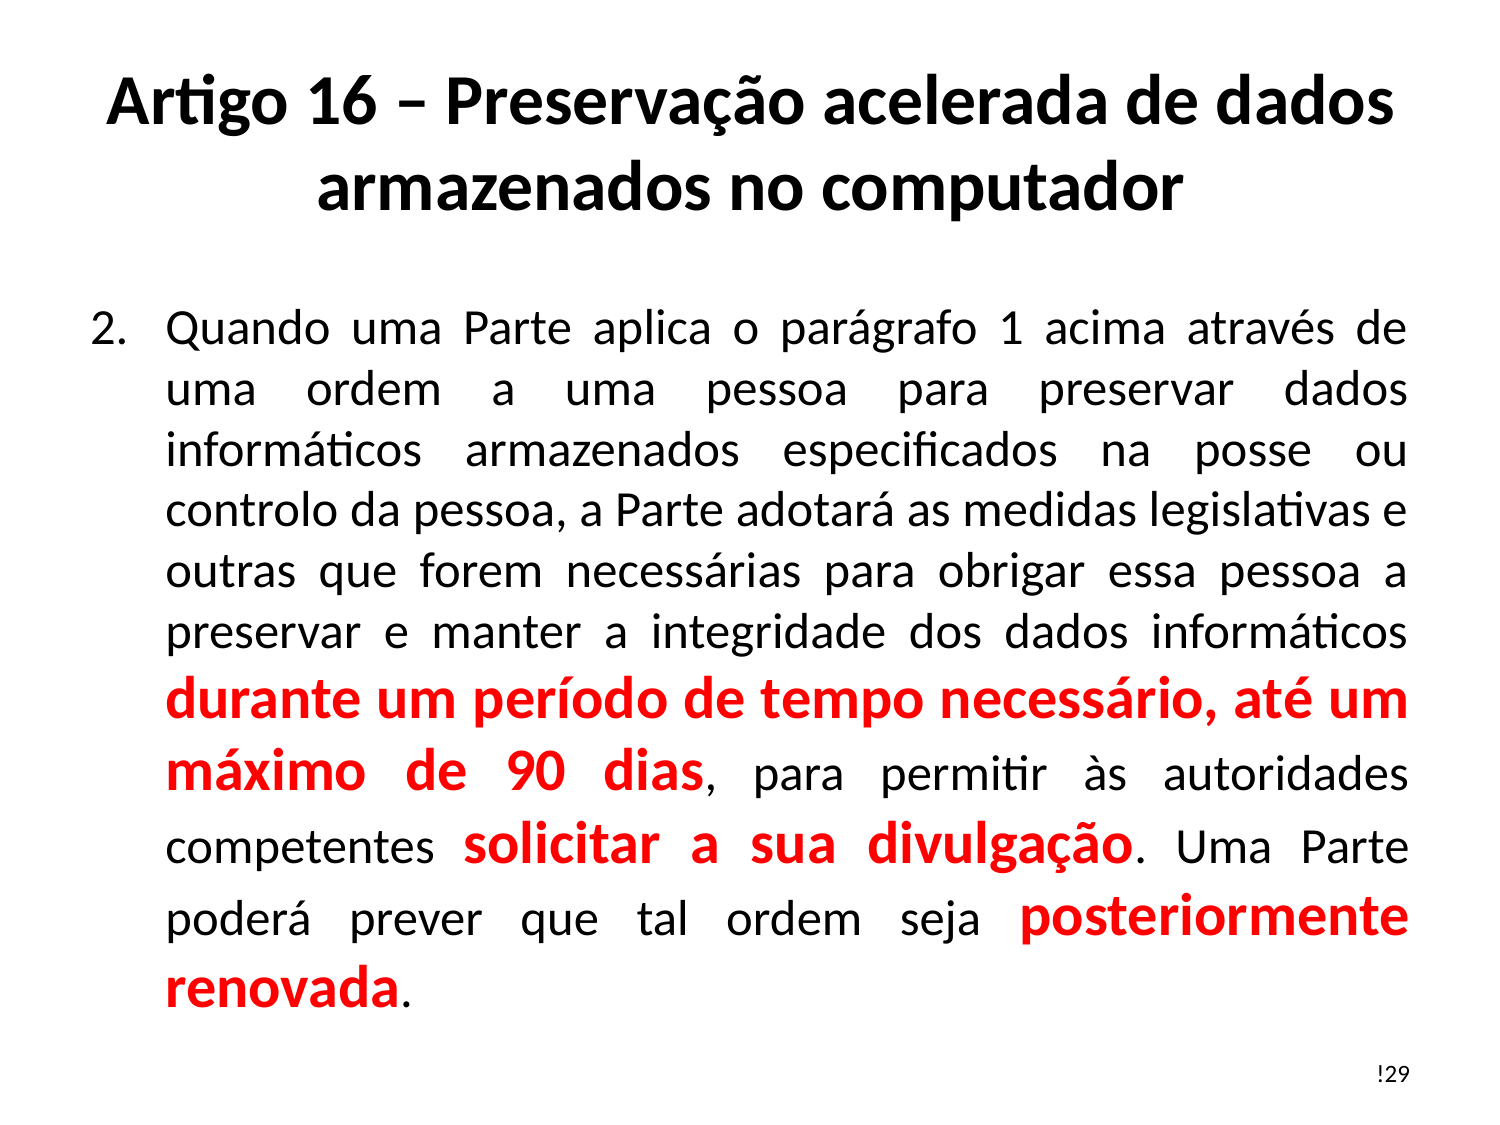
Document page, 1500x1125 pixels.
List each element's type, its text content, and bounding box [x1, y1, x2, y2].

list Quando uma Parte aplica o parágrafo 1 acima através de uma ordem a uma pessoa para preservar dados informáticos armazenados especificados na posse ou controlo da pessoa, a Parte adotará as medidas legislativas e outras que forem necessárias para obrigar essa pessoa a preservar e manter a integridade dos dados informáticos durante um período de tempo necessário, até um máximo de 90 dias, para permitir às autoridades competentes solicitar a sua divulgação. Uma Parte poderá prever que tal ordem seja posteriormente renovada. [74, 286, 1426, 1030]
title Artigo 16 – Preservação acelerada de dados armazenados no computador [76, 44, 1426, 232]
slide_number !29 [1074, 1042, 1425, 1103]
